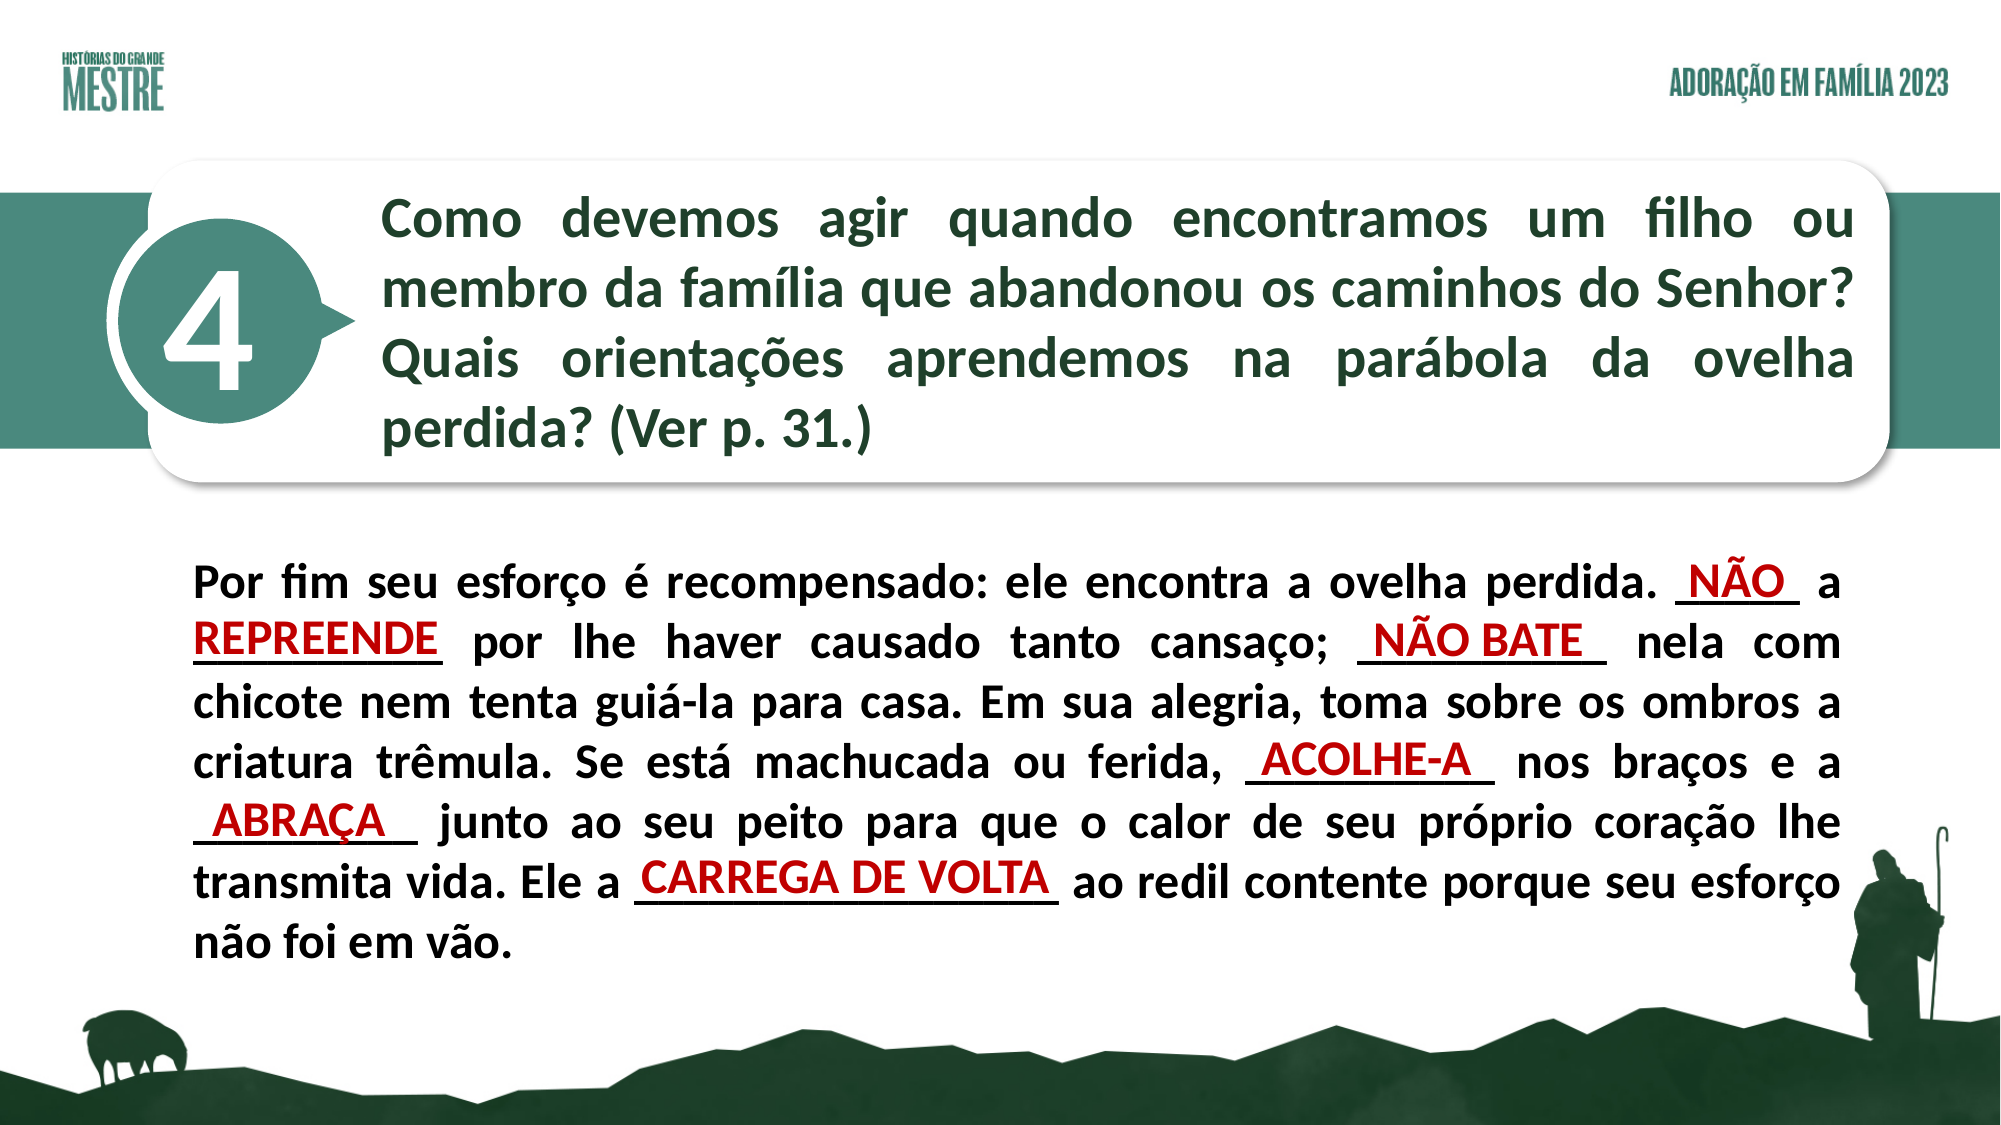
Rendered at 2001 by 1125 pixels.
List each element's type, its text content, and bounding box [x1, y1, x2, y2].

text_box NÃO BATE [1358, 599, 1608, 675]
text_box ACOLHE-A [1246, 717, 1495, 793]
text_box CARREGA DE VOLTA [626, 836, 1088, 911]
text_box ABRAÇA [198, 778, 447, 854]
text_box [0, 160, 2000, 483]
picture [0, 0, 2001, 1125]
text_box Por fim seu esforço é recompensado: ele encontra a ovelha perdida. _____ a __________ por lhe haver causado tanto cansaço; __________ nela com chicote nem tenta guiá-la para casa. Em sua alegria, toma sobre os ombros a criatura trêmula. Se está machucada ou ferida, __________ nos braços e a _________ junto ao seu peito para que o calor de seu próprio coração lhe transmita vida. Ele a _________________ ao redil contente porque seu esforço não foi em vão. [179, 541, 1859, 977]
text_box REPREENDE [179, 597, 517, 672]
text_box NÃO [1674, 539, 1815, 615]
